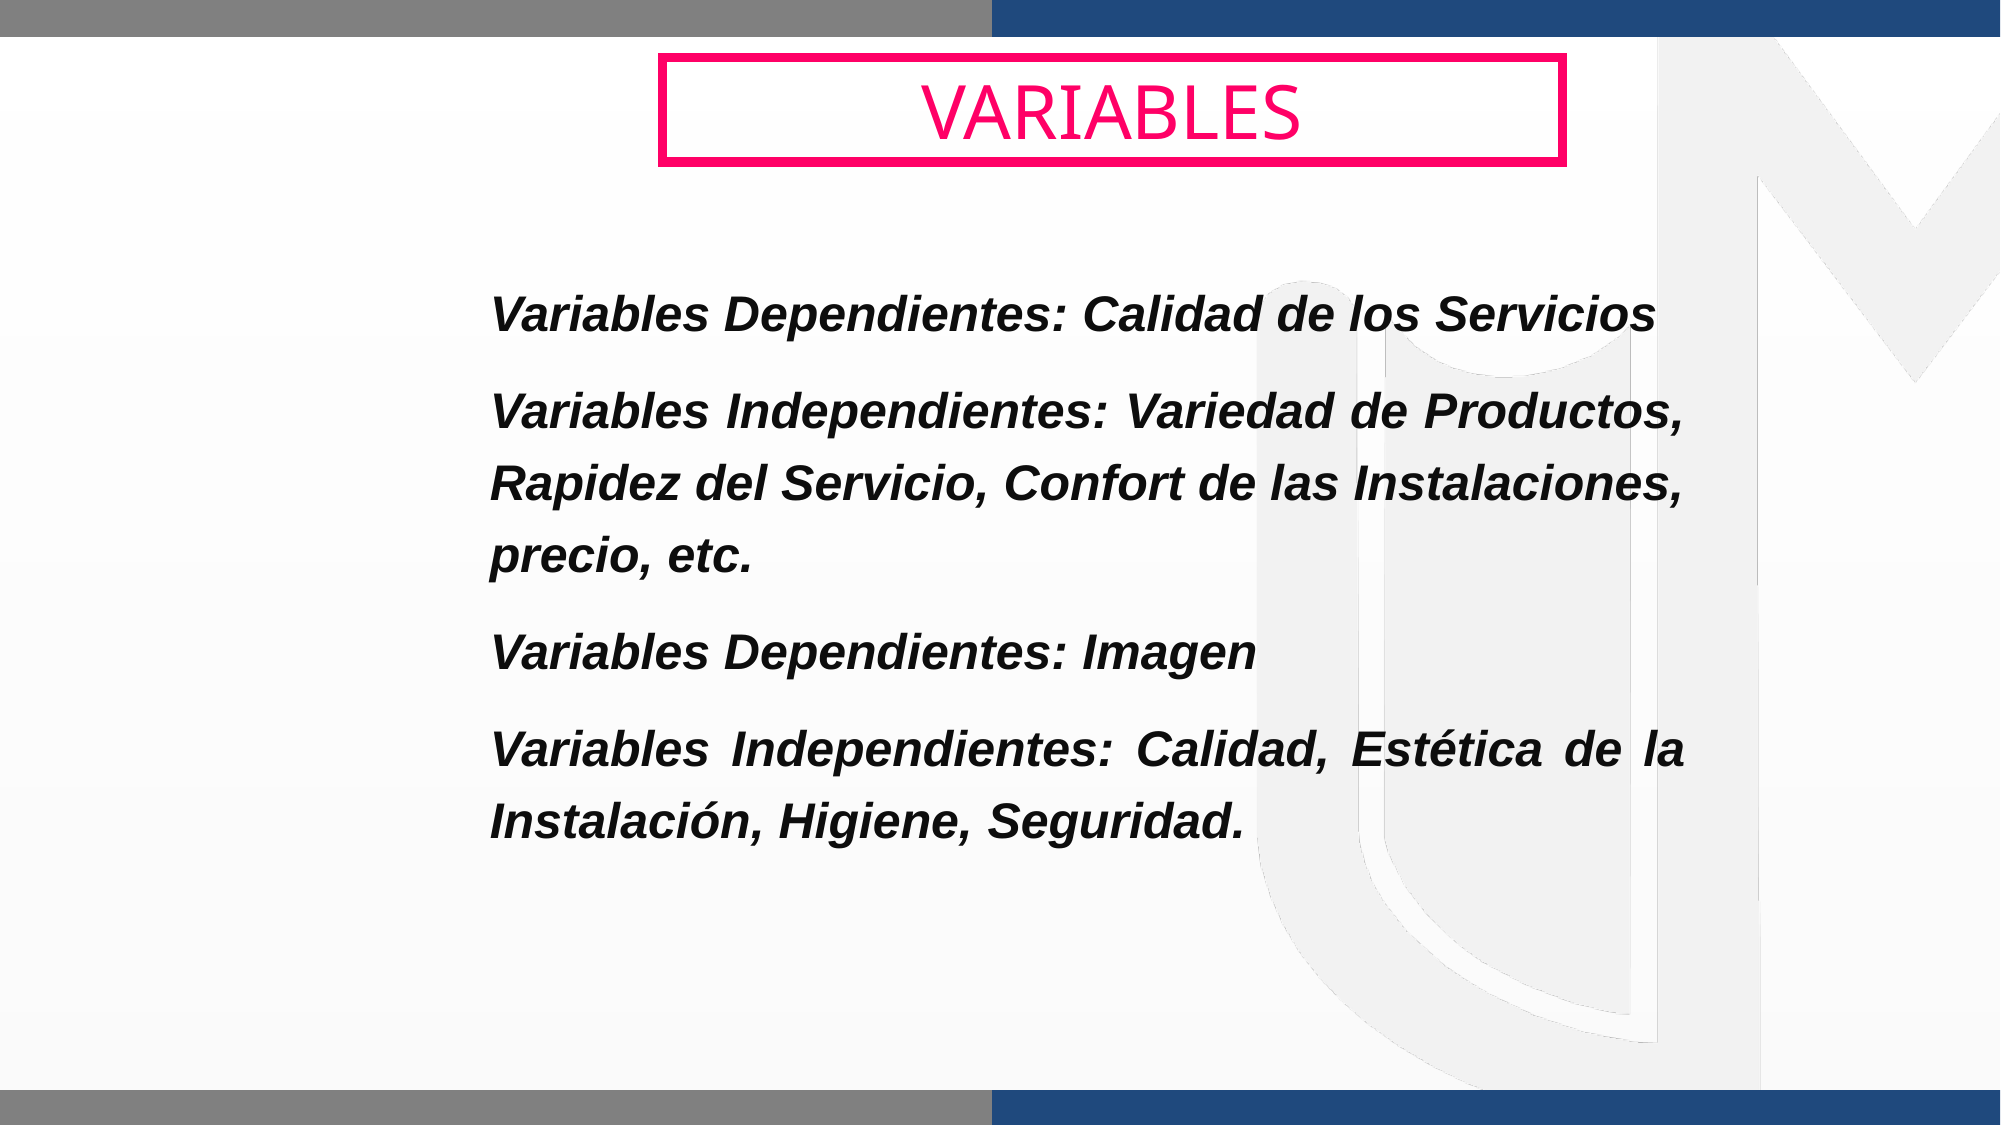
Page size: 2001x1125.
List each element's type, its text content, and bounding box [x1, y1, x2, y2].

text_box VARIABLES [662, 57, 1563, 162]
text_box Variables Dependientes: Calidad de los Servicios Variables Independientes: Variedad de Productos, Rapidez del Servicio, Confort de las Instalaciones, precio, etc. Variables Dependientes: Imagen Variables Independientes: Calidad, Estética de la Instalación, Higiene, Seguridad. [474, 262, 1700, 953]
picture [1256, 37, 2000, 1090]
